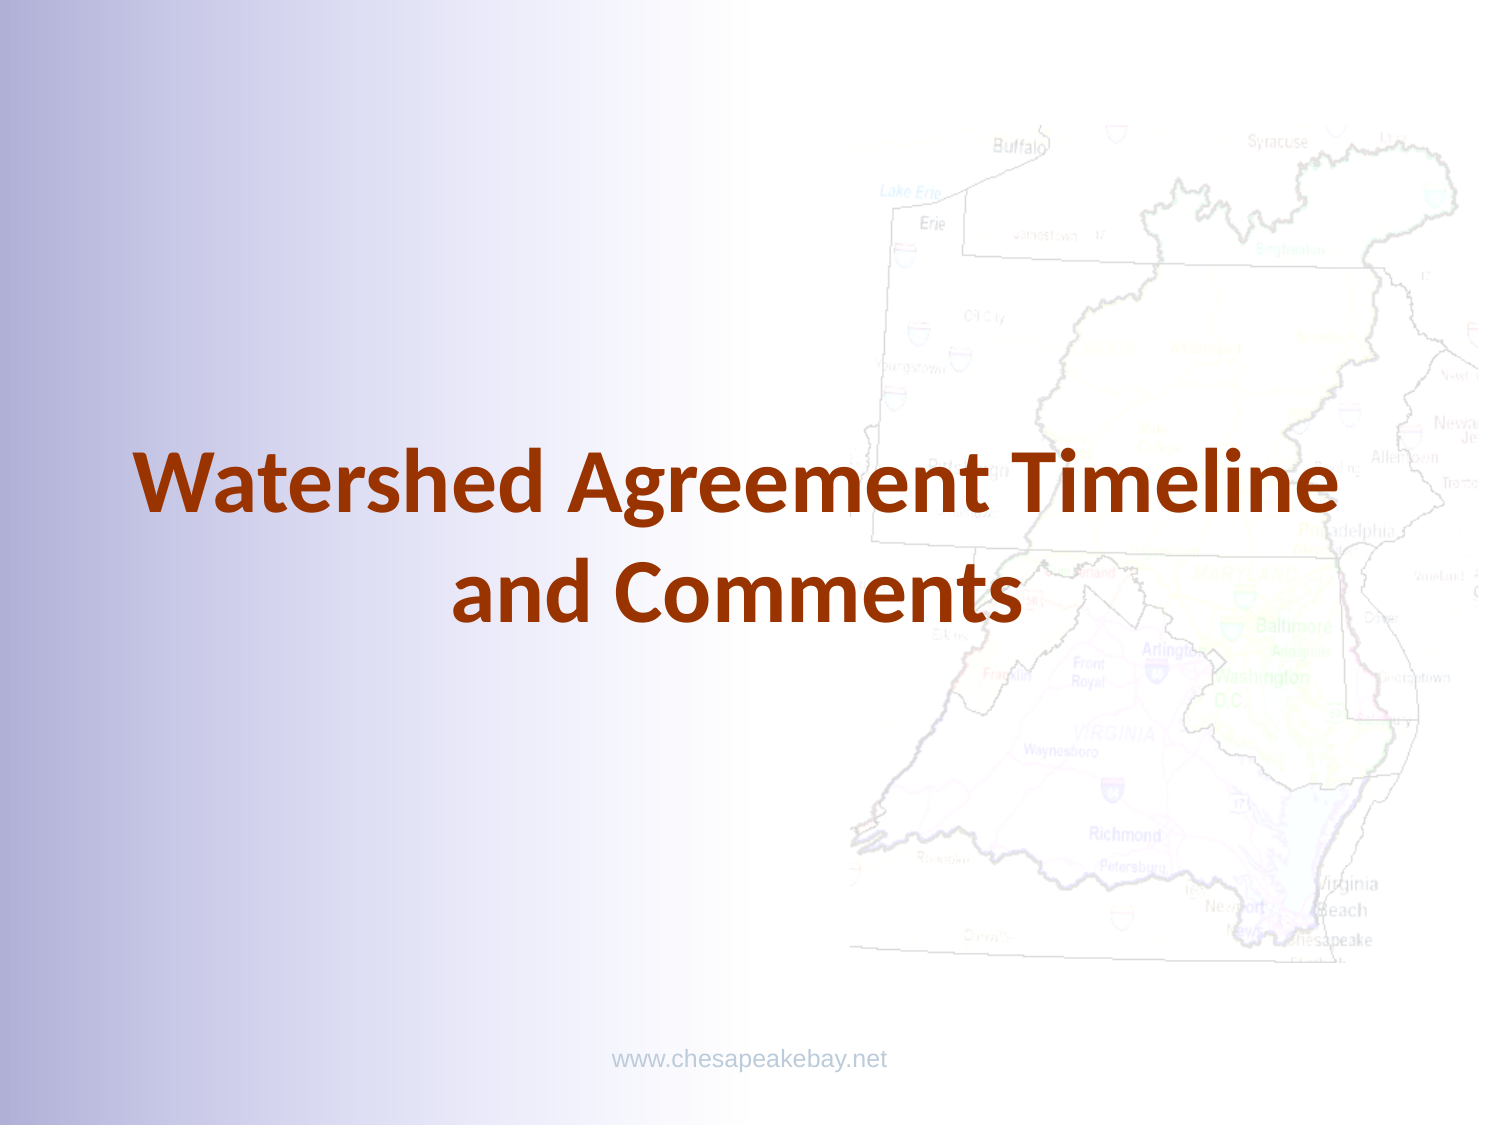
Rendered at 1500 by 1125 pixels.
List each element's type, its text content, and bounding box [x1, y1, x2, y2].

title Watershed Agreement Timeline and Comments [62, 437, 1413, 626]
footer www.chesapeakebay.net [512, 1042, 988, 1103]
